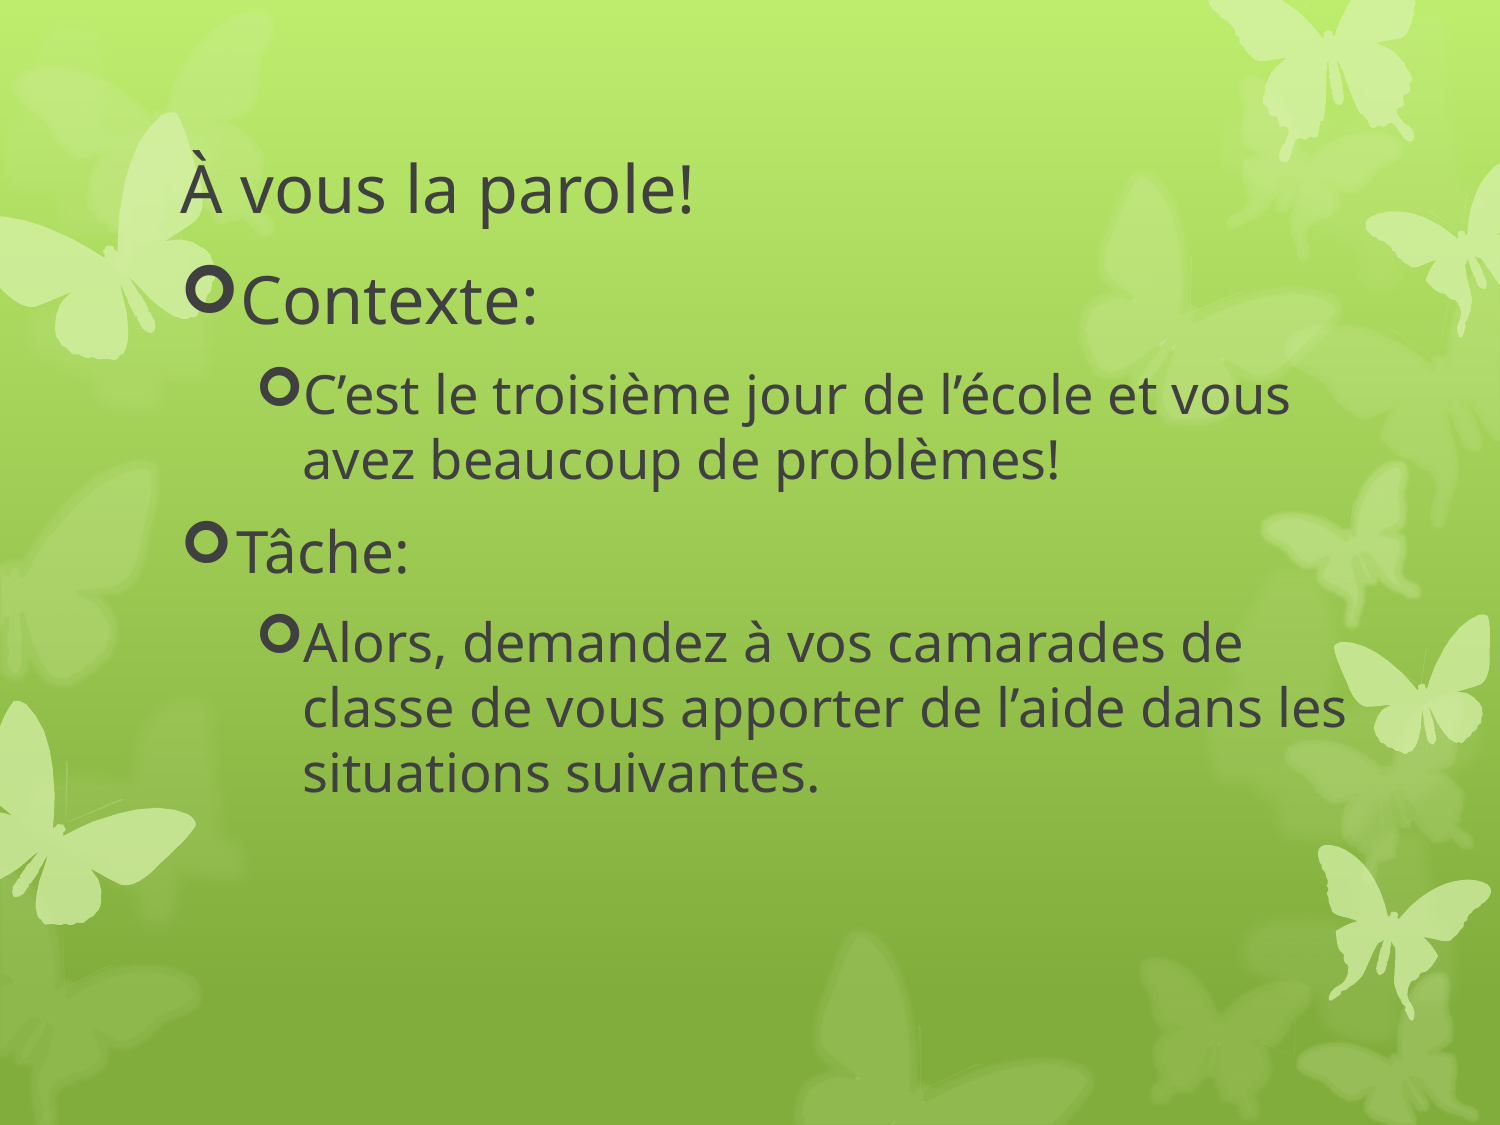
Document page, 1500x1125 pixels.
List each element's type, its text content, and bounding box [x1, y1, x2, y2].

title À vous la parole! [165, 110, 1335, 249]
list Contexte: C’est le troisième jour de l’école et vous avez beaucoup de problèmes! Tâche: Alors, demandez à vos camarades de classe de vous apporter de l’aide dans les situations suivantes. [165, 249, 1400, 1088]
